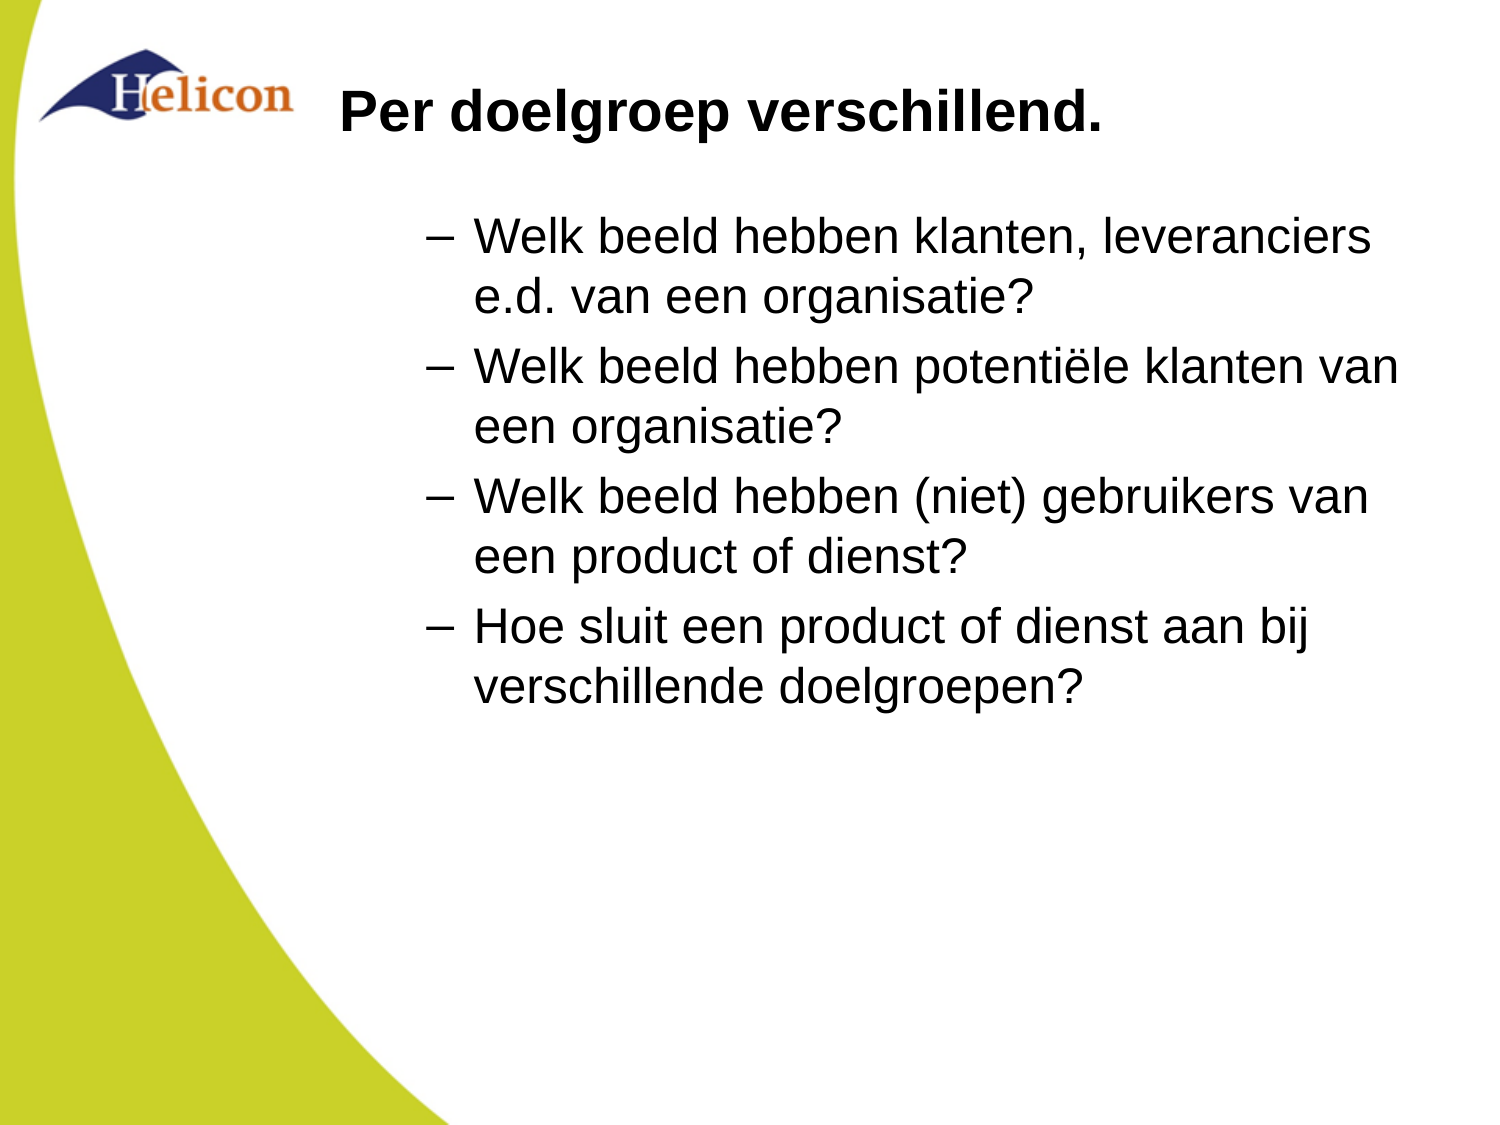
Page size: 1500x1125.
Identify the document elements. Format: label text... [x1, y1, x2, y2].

list Welk beeld hebben klanten, leveranciers e.d. van een organisatie? Welk beeld hebben potentiële klanten van een organisatie? Welk beeld hebben (niet) gebruikers van een product of dienst? Hoe sluit een product of dienst aan bij verschillende doelgroepen? [336, 196, 1425, 1005]
title Per doelgroep verschillend. [324, 54, 1415, 161]
picture [0, 0, 1500, 1125]
